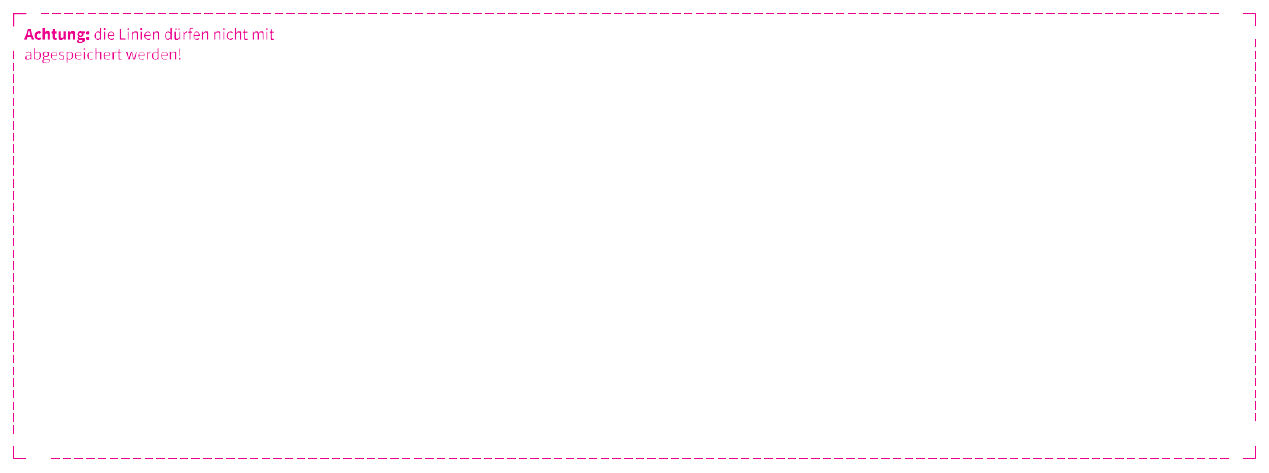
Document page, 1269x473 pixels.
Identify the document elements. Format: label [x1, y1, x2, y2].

text_box [1243, 446, 1256, 459]
picture [13, 13, 274, 63]
text_box [13, 446, 27, 459]
text_box [1243, 13, 1256, 27]
